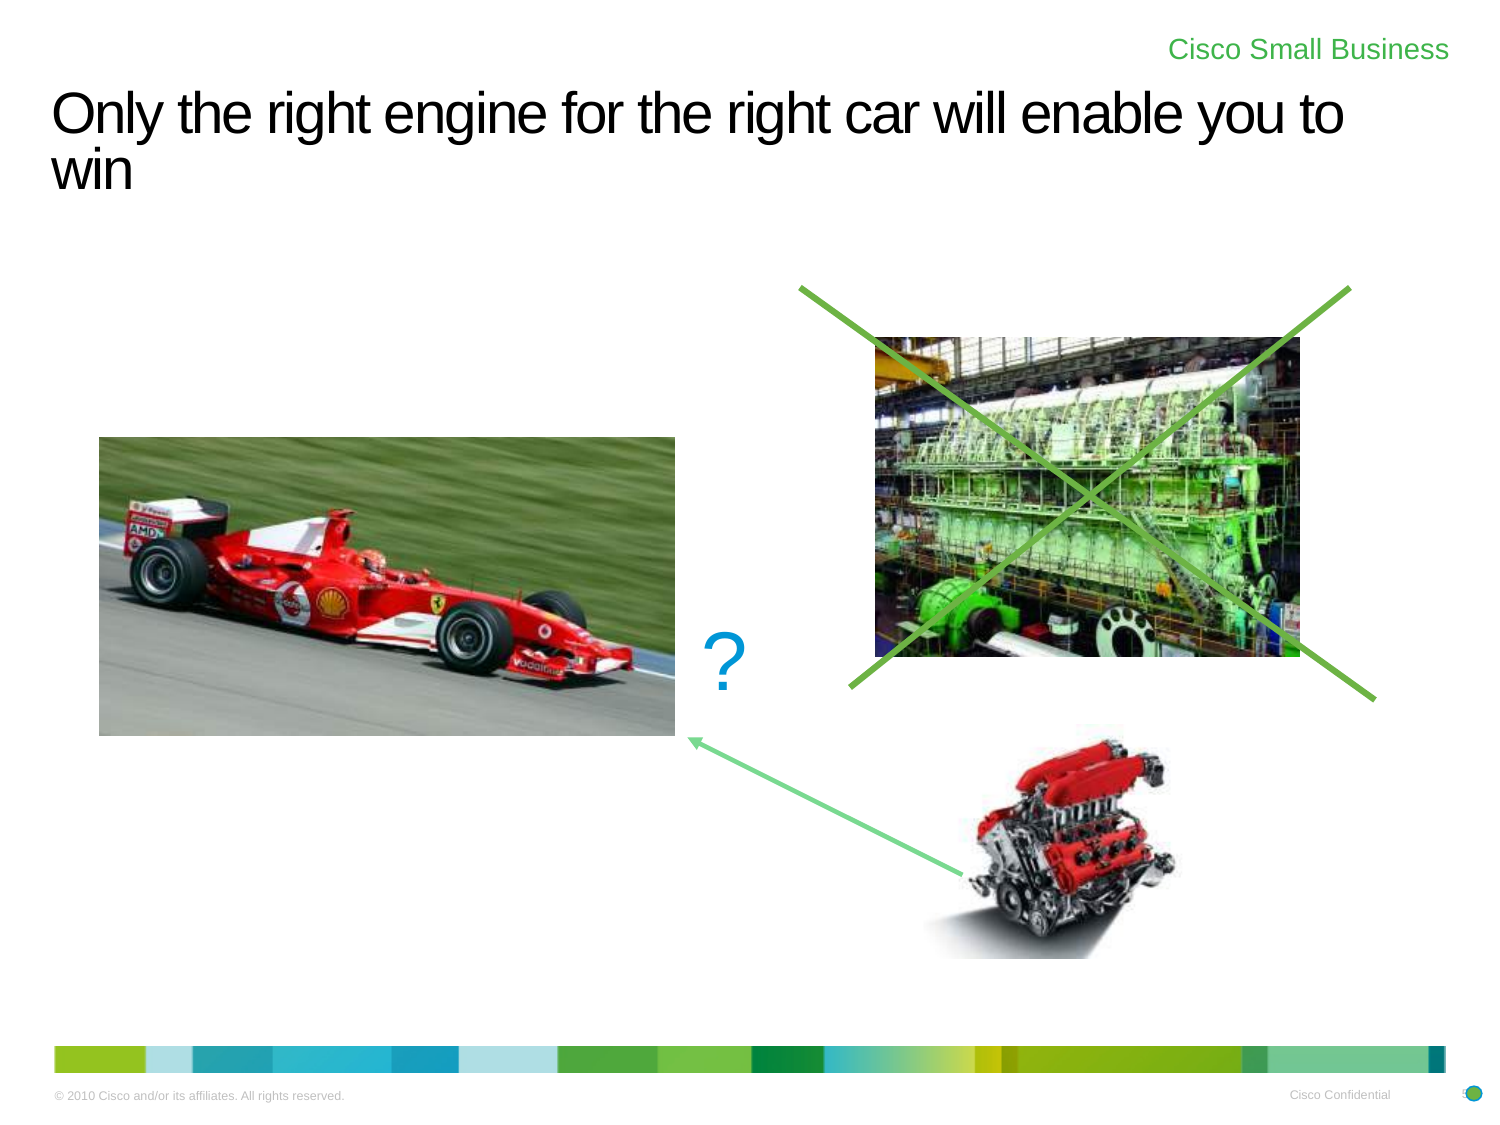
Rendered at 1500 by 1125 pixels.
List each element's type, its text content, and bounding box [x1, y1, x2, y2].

text_box ? [687, 600, 888, 714]
picture [54, 1046, 1446, 1073]
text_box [799, 287, 1376, 701]
picture [912, 724, 1226, 959]
text_box [1466, 1086, 1482, 1101]
title Only the right engine for the right car will enable you to win [37, 70, 1447, 209]
picture [99, 437, 676, 736]
text_box [687, 737, 907, 848]
